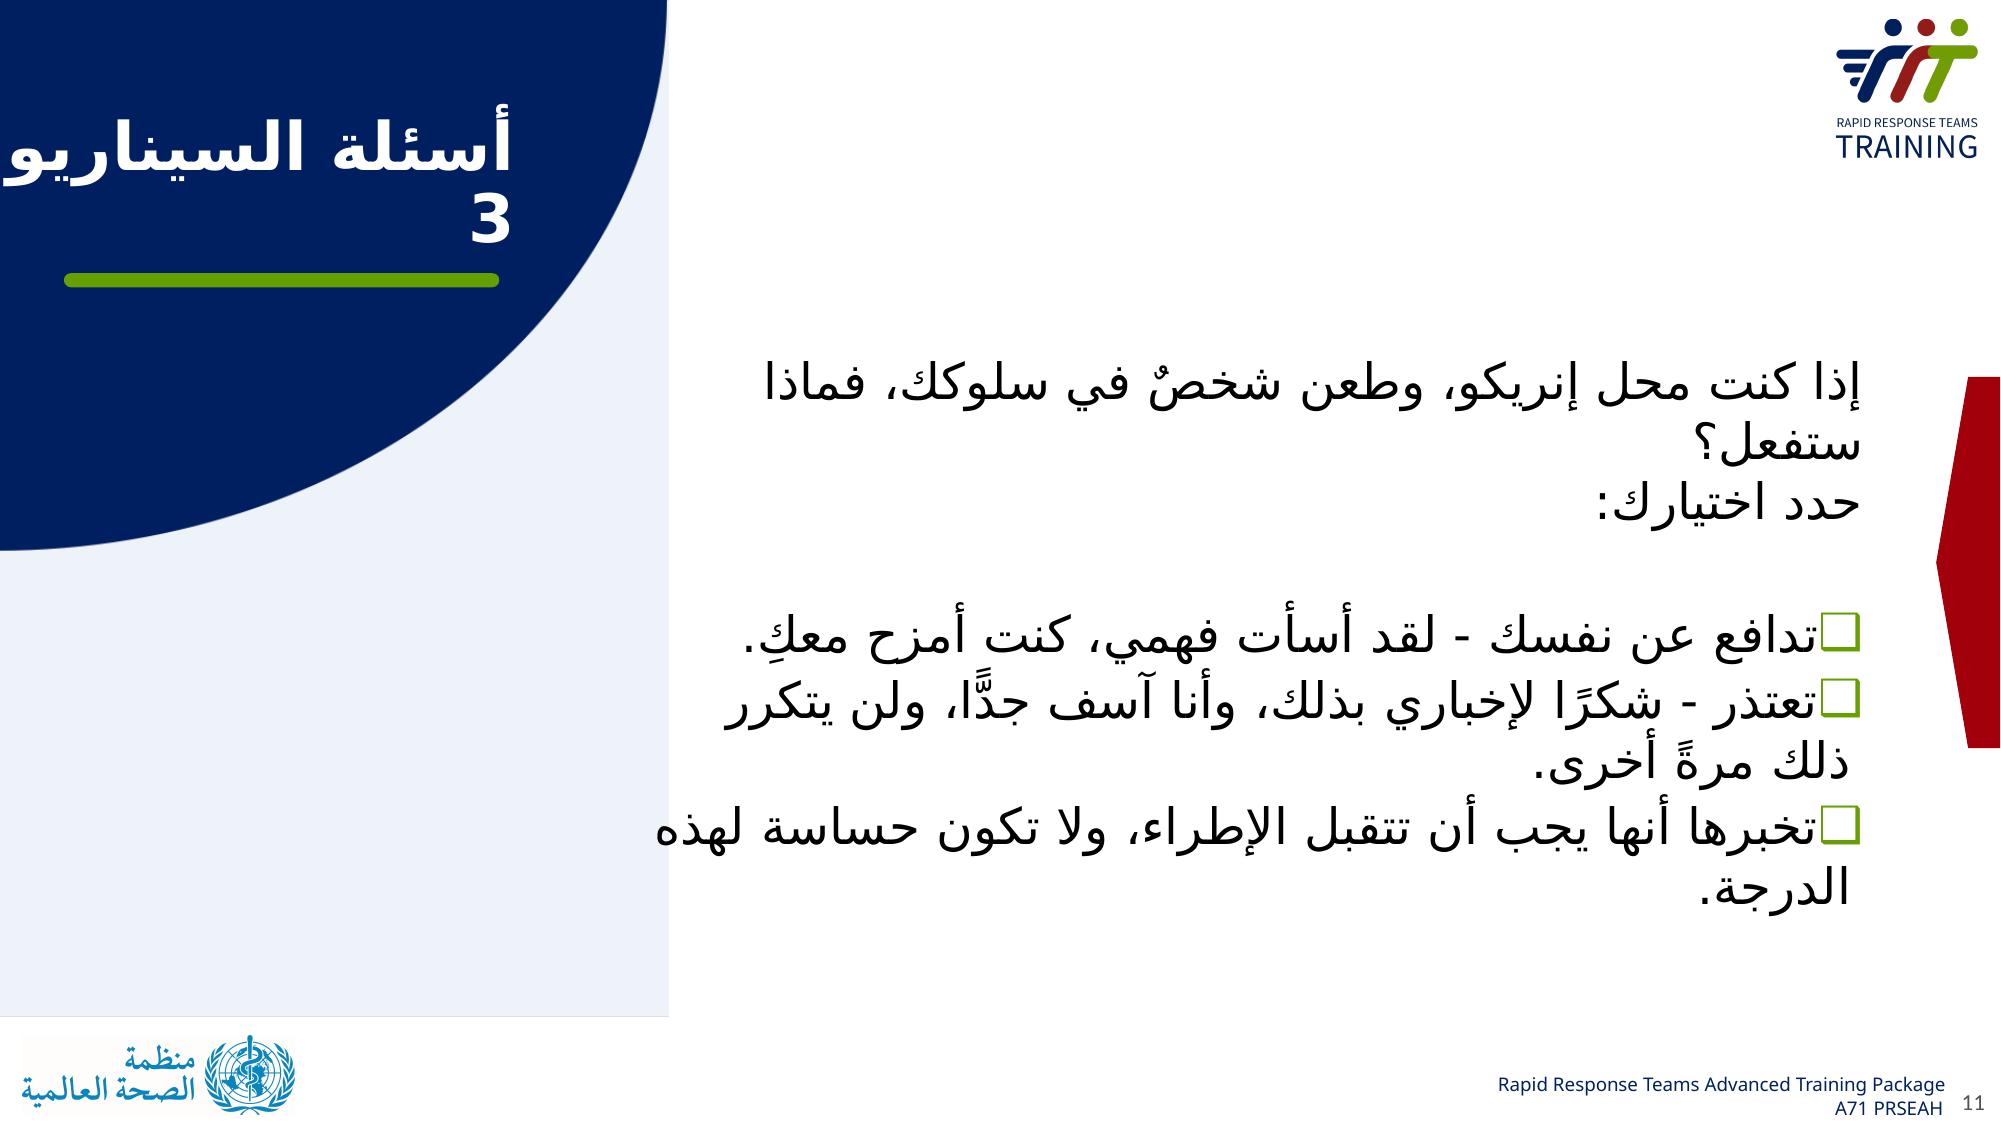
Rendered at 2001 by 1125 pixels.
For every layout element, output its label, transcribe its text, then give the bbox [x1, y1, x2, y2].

picture [0, 0, 669, 1018]
text_box [63, 273, 500, 288]
text_box أسئلة السيناريو 3 [0, 25, 522, 343]
picture [1835, 19, 1978, 167]
list إذا كنت محل إنريكو، وطعن شخصٌ في سلوكك، فماذا ستفعل؟ حدد اختيارك: تدافع عن نفسك - لقد أسأت فهمي، كنت أمزح معكِ. تعتذر - شكرًا لإخباري بذلك، وأنا آسف جدًّا، ولن يتكرر ذلك مرةً أخرى. تخبرها أنها يجب أن تتقبل الإطراء، ولا تكون حساسة لهذه الدرجة. [634, 341, 1872, 1125]
picture [22, 1035, 295, 1115]
picture [252, 1050, 258, 1059]
